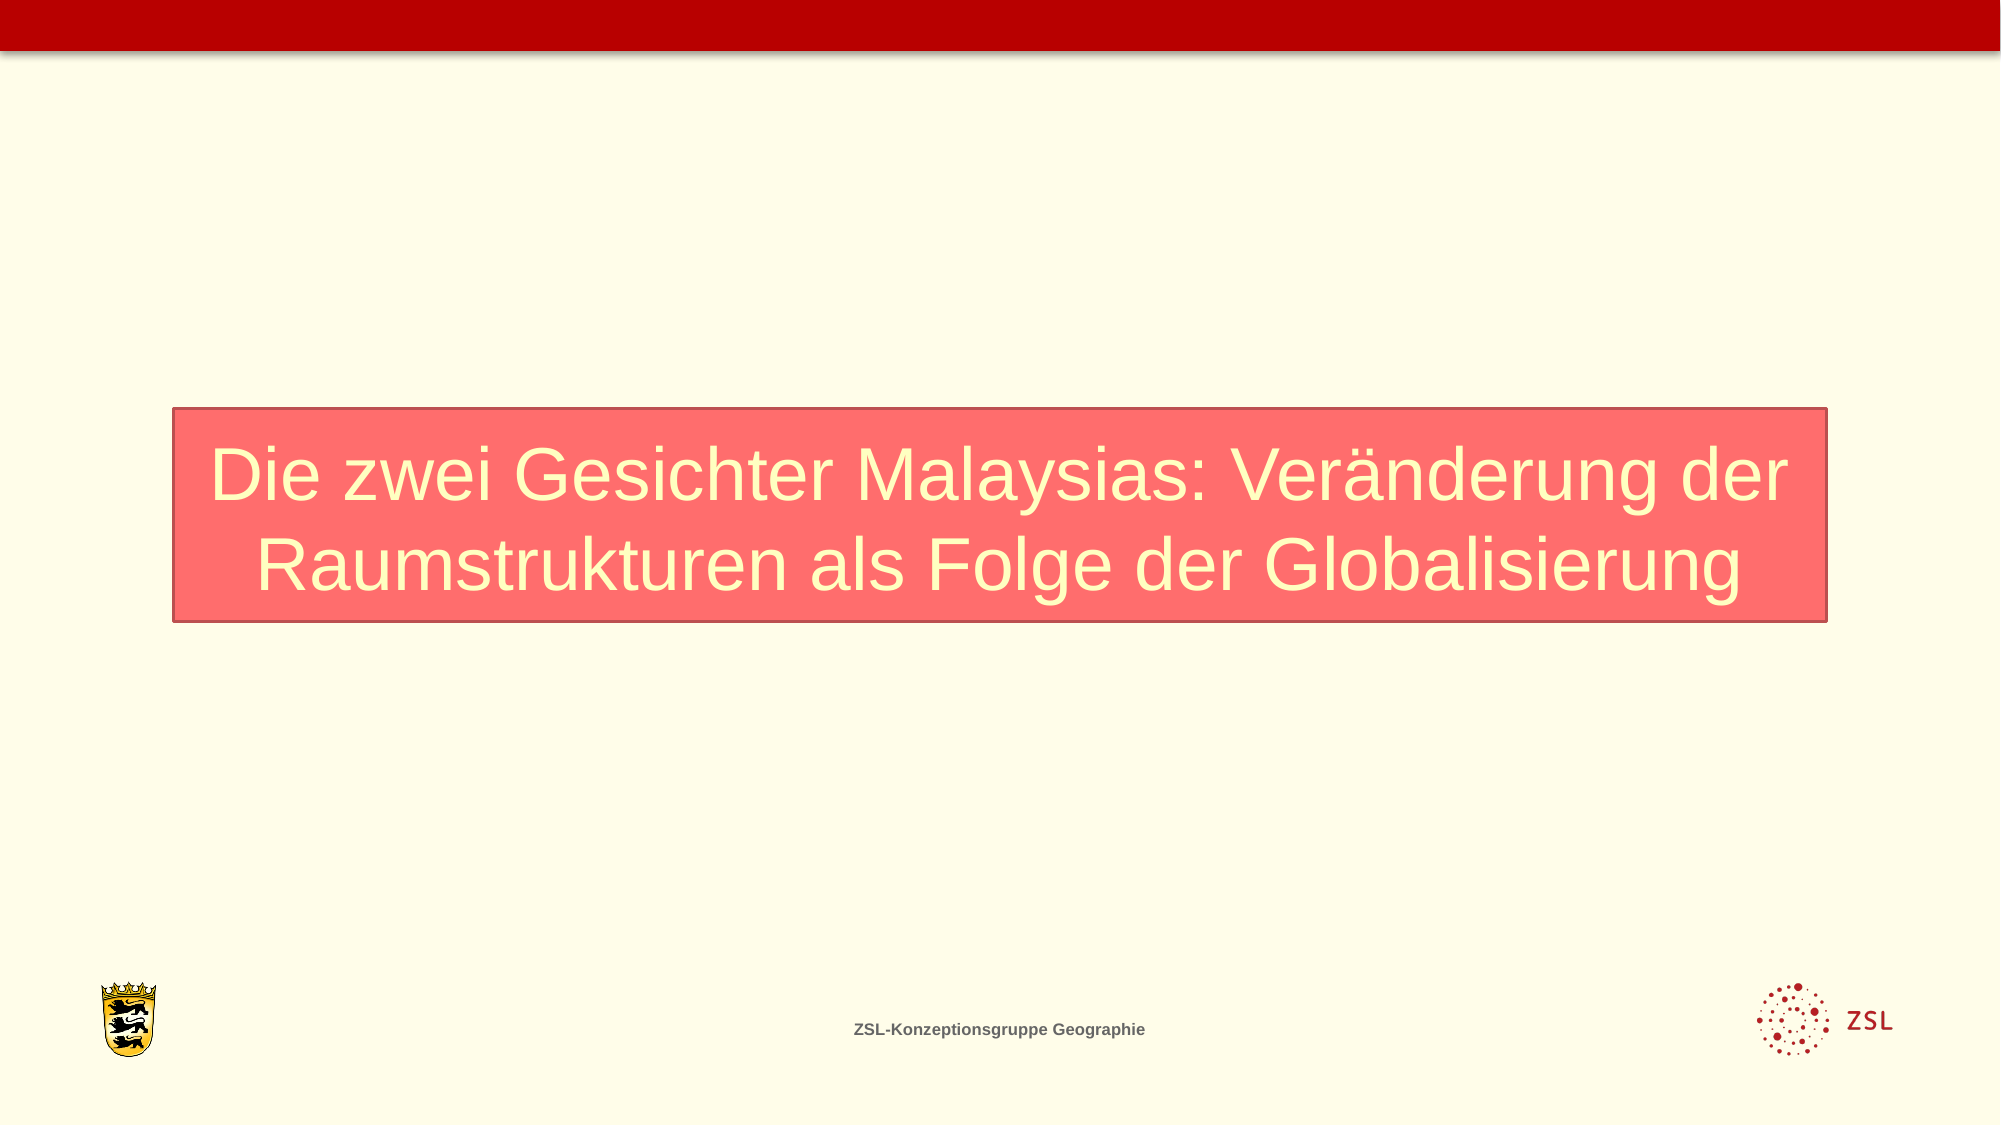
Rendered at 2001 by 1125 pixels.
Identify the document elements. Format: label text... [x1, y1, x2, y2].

text_box Die zwei Gesichter Malaysias: Veränderung der Raumstrukturen als Folge der Globalisierung [172, 407, 1828, 623]
picture [99, 979, 158, 1059]
footer ZSL-Konzeptionsgruppe Geographie [704, 1011, 1296, 1071]
